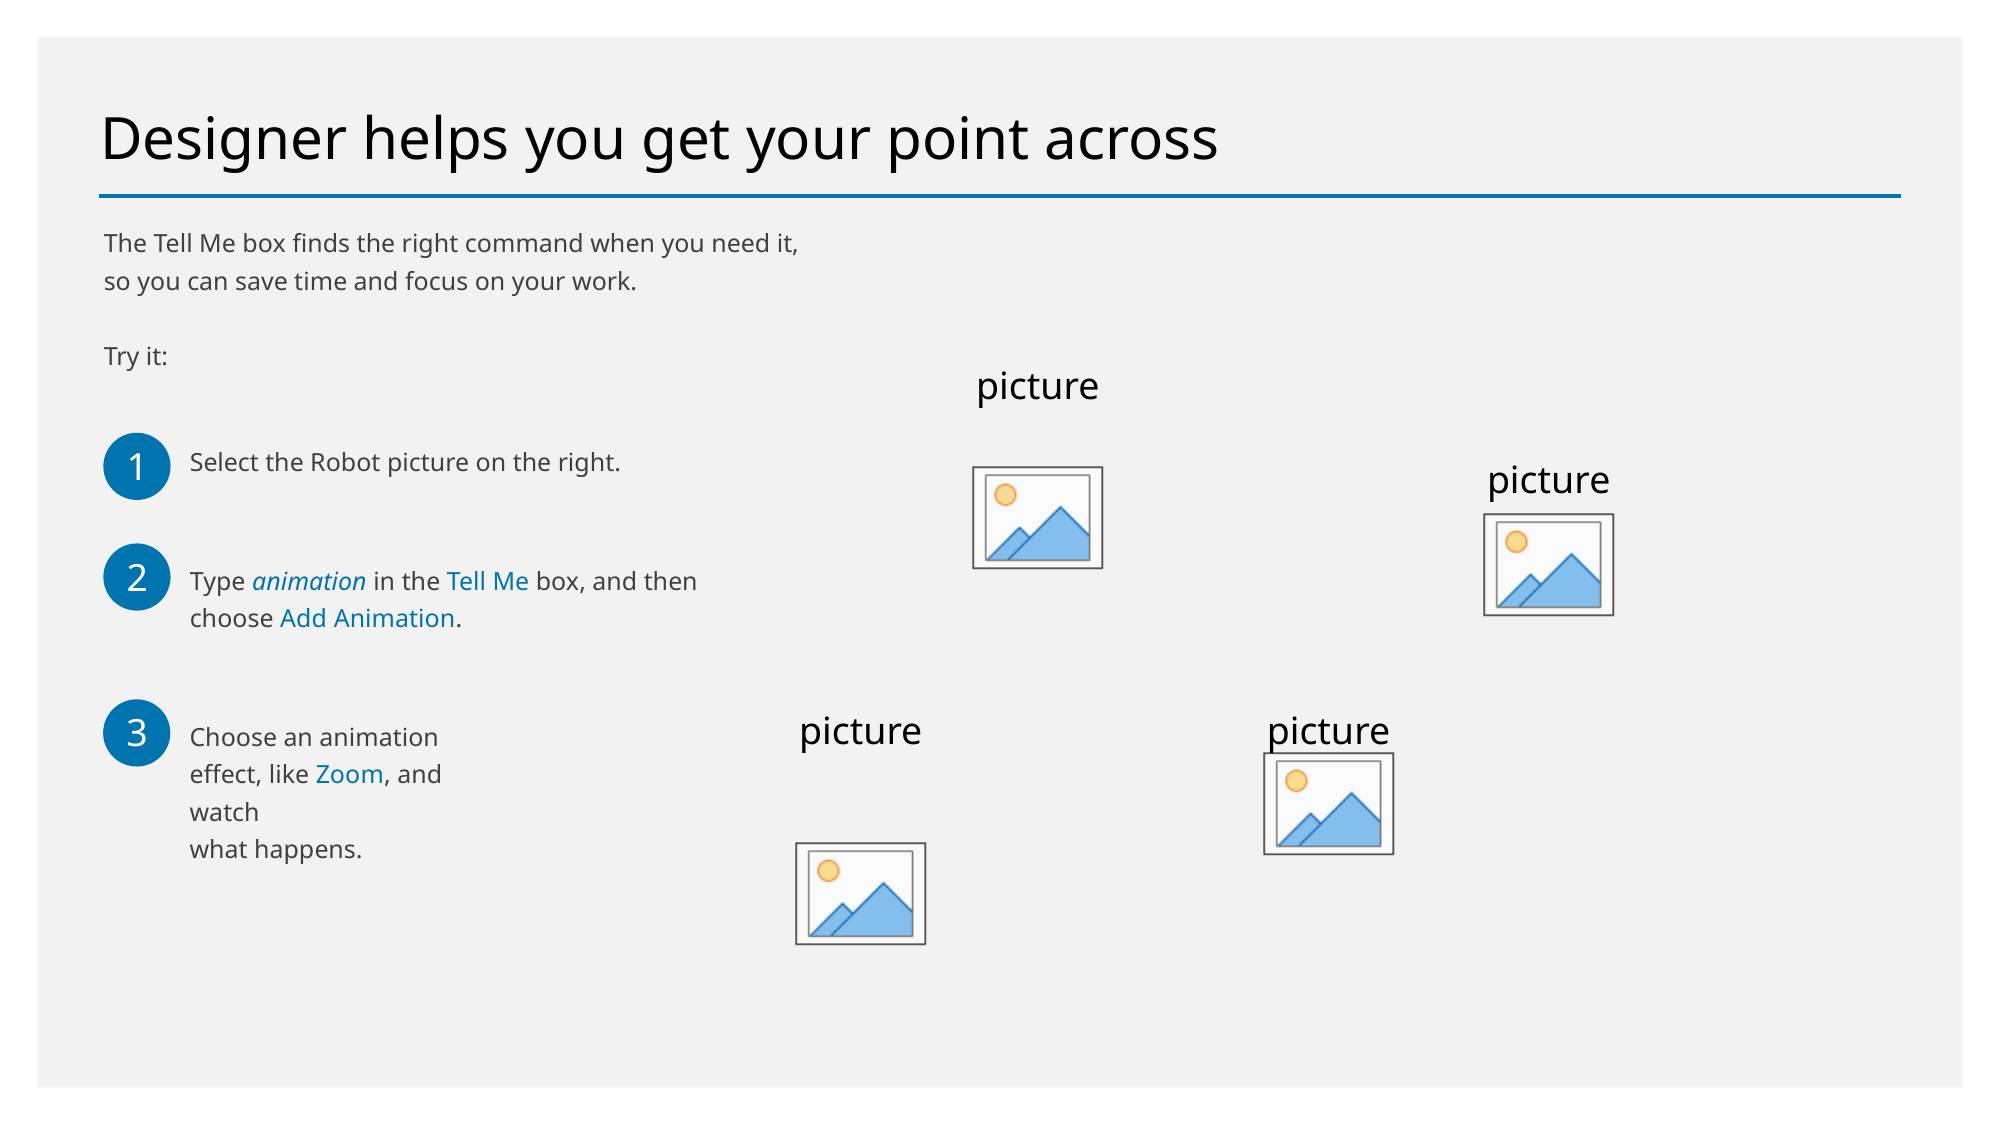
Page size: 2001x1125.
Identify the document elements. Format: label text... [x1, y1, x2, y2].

title Designer helps you get your point across [85, 99, 1902, 181]
text_box Type animation in the Tell Me box, and then choose Add Animation. [174, 550, 750, 700]
text_box The Tell Me box finds the right command when you need it, so you can save time and focus on your work. Try it: [88, 212, 928, 416]
picture [1146, 699, 1512, 908]
text_box Choose an animation effect, like Zoom, and watch what happens. [174, 706, 525, 944]
text_box [36, 36, 1963, 1088]
picture [1342, 448, 1755, 683]
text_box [91, 699, 183, 767]
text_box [91, 432, 184, 500]
text_box Select the Robot picture on the right. [174, 439, 687, 517]
picture [749, 354, 1327, 683]
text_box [91, 543, 184, 611]
picture [595, 699, 1127, 1088]
